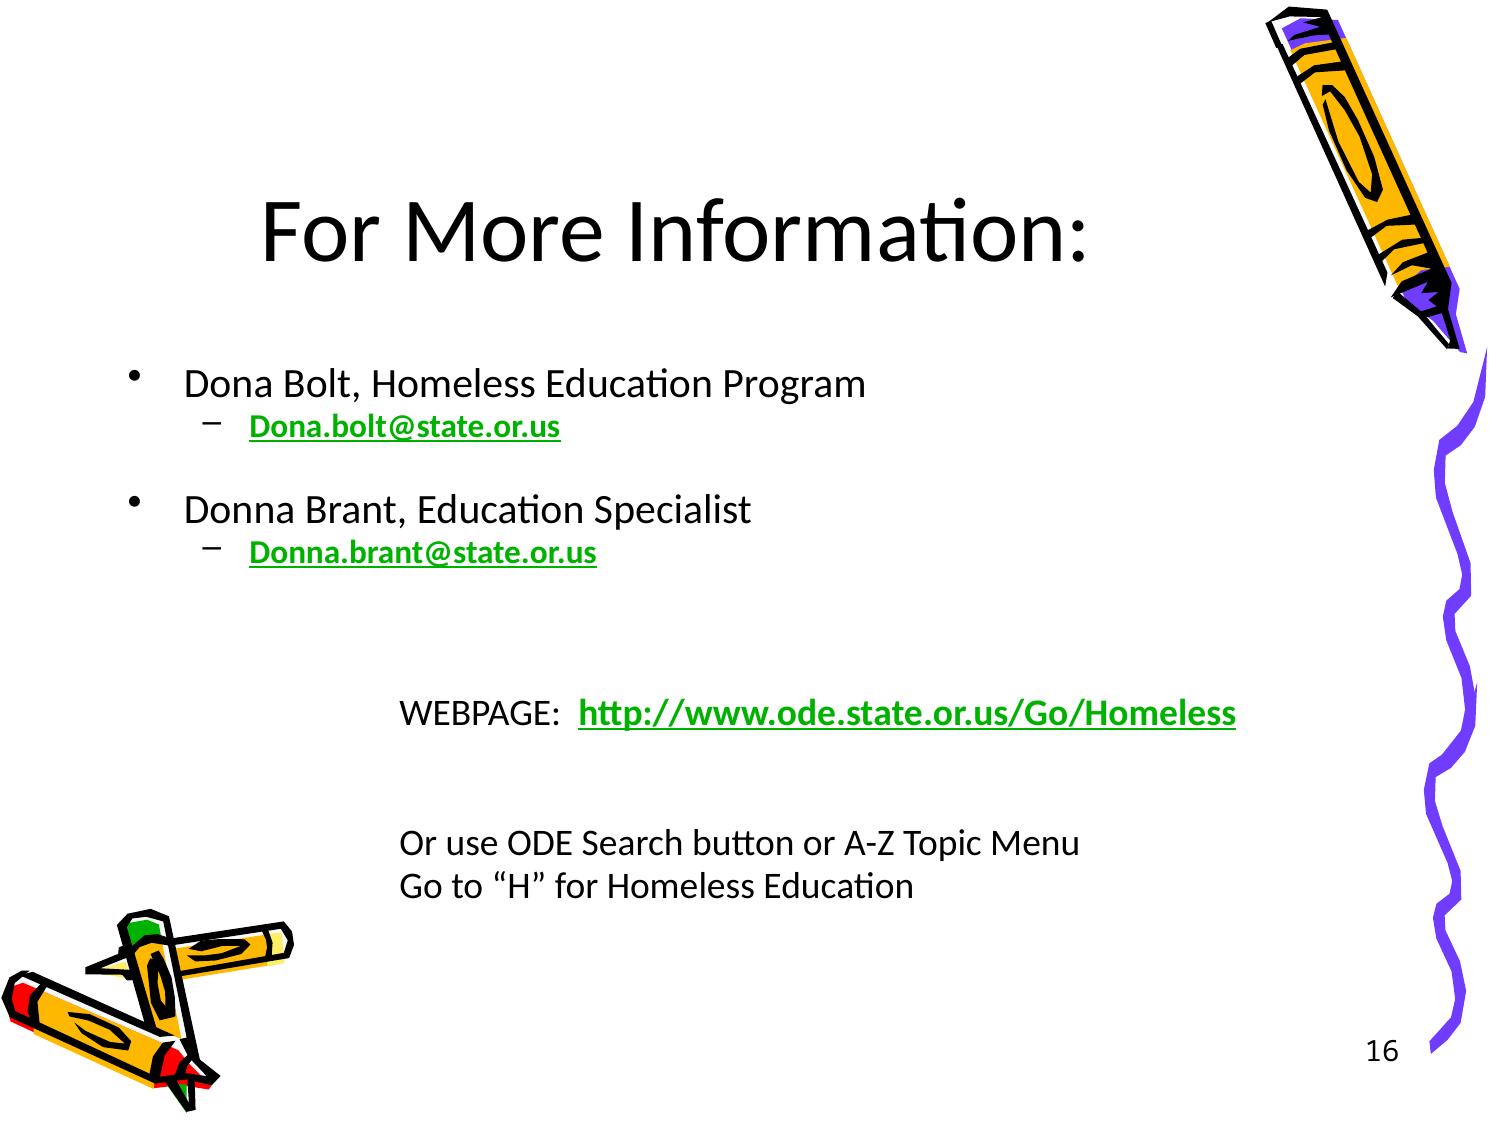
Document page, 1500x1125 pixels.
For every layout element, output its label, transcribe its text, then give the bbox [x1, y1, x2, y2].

slide_number 16 [1101, 1024, 1415, 1101]
list Dona Bolt, Homeless Education Program Dona.bolt@state.or.us Donna Brant, Education Specialist Donna.brant@state.or.us WEBPAGE: http://www.ode.state.or.us/Go/Homeless Or use ODE Search button or A-Z Topic Menu Go to “H” for Homeless Education [112, 299, 1376, 901]
title For More Information: [112, 24, 1240, 288]
